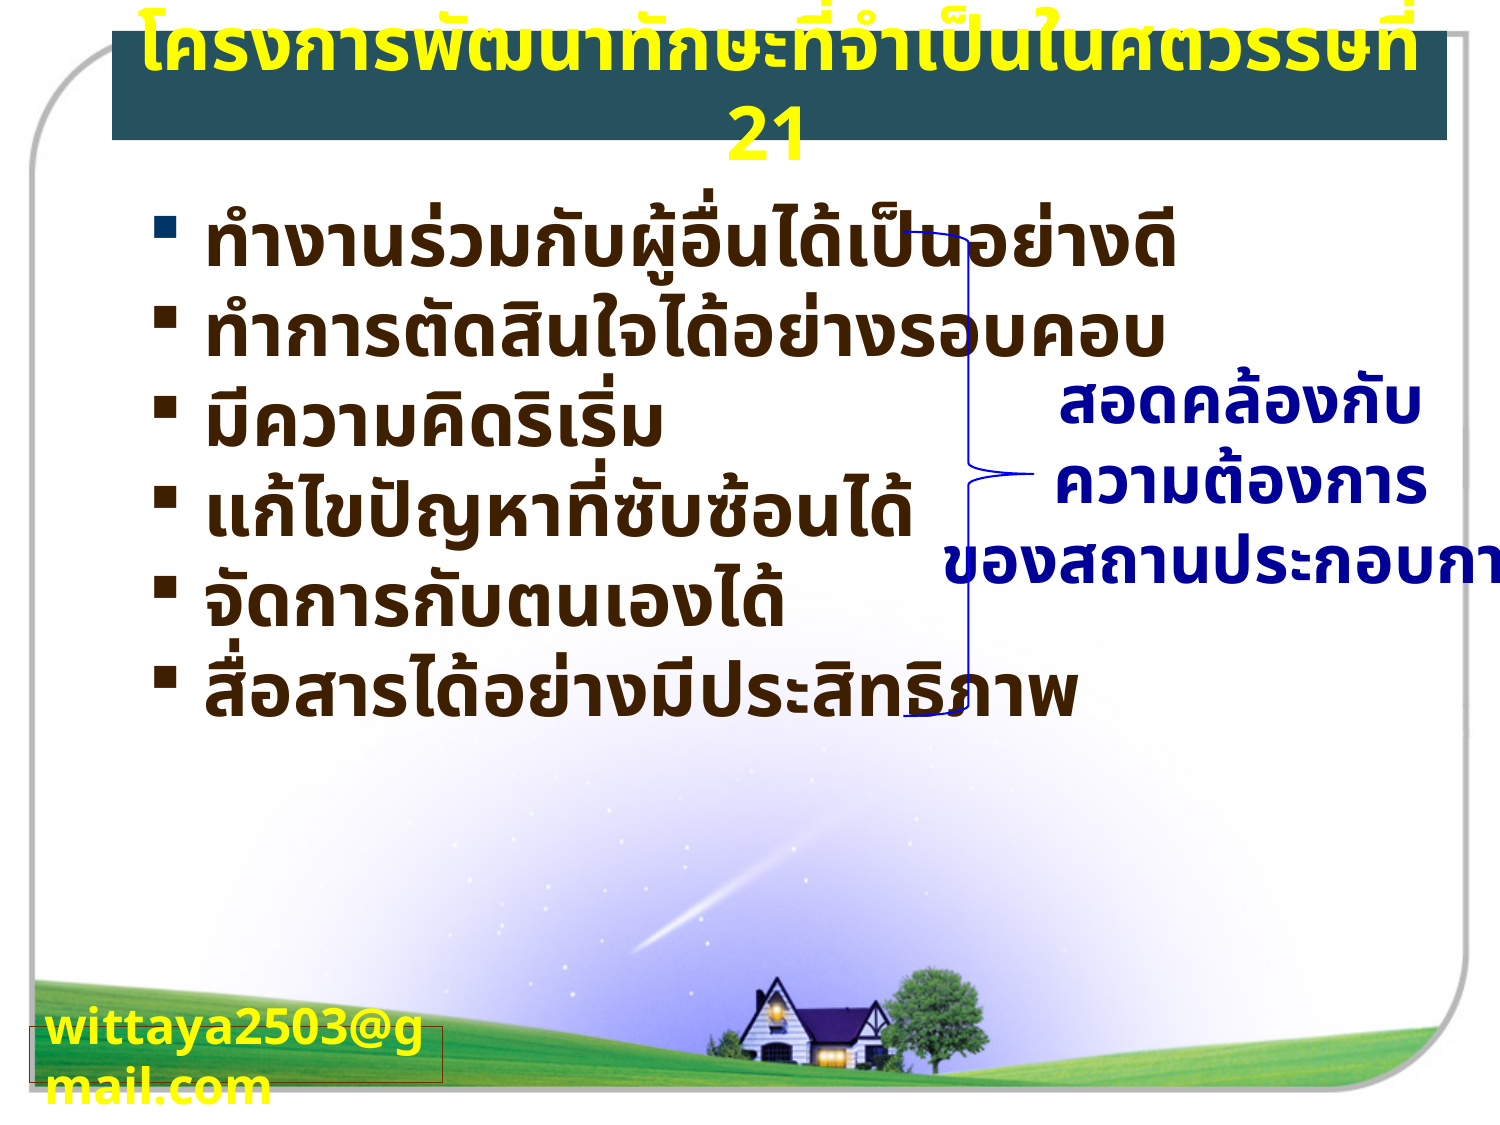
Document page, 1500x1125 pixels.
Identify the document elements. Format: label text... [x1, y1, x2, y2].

text_box [903, 230, 1035, 717]
title โครงการพัฒนาทักษะที่จำเป็นในศตวรรษที่ 21 [111, 30, 1448, 141]
picture [0, 0, 1500, 1125]
slide_number 27 [1181, 1054, 1495, 1125]
text_box สอดคล้องกับ ความต้องการ ของสถานประกอบการ [970, 349, 1500, 605]
text_box ทำงานร่วมกับผู้อื่นได้เป็นอย่างดี ทำการตัดสินใจได้อย่างรอบคอบ มีความคิดริเริ่ม แก้ไขปัญหาที่ซับซ้อนได้ จัดการกับตนเองได้ สื่อสารได้อย่างมีประสิทธิภาพ [94, 184, 1459, 988]
footer wittaya2503@gmail.com [29, 1026, 443, 1083]
